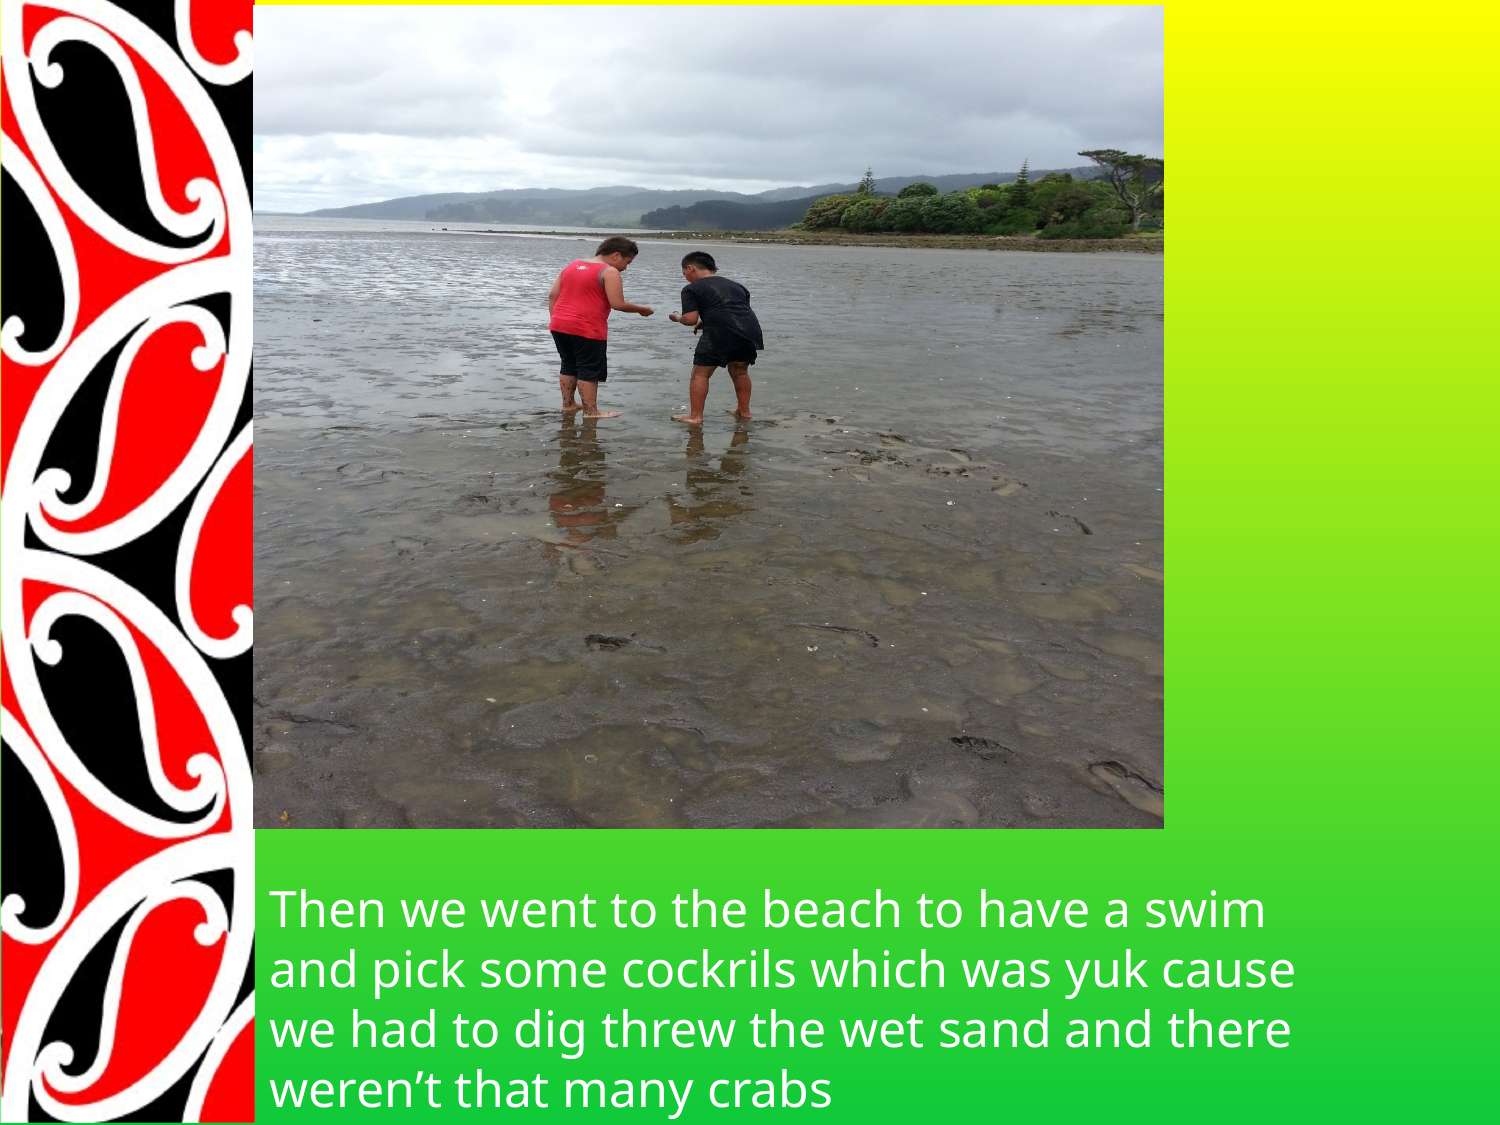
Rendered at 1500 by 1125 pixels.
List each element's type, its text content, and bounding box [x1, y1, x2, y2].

text_box Then we went to the beach to have a swim and pick some cockrils which was yuk cause we had to dig threw the wet sand and there weren’t that many crabs [254, 869, 1376, 1125]
picture [0, 0, 1164, 1122]
